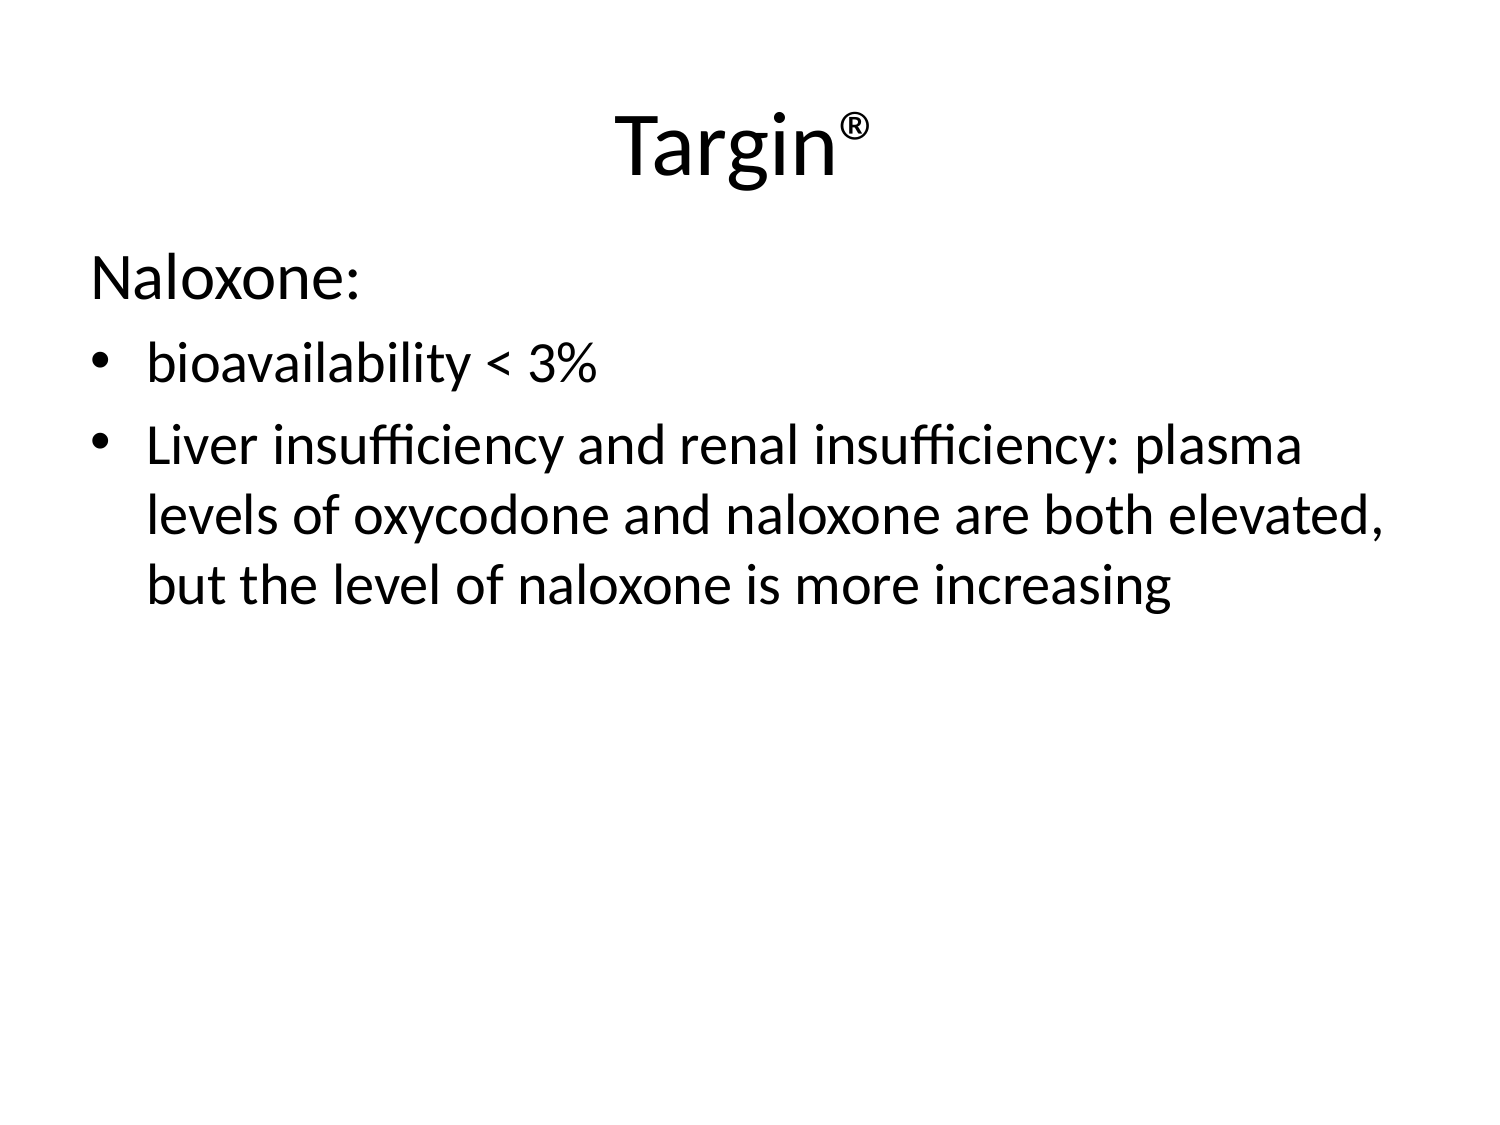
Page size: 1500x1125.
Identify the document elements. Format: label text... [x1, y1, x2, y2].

title Targin® [75, 45, 1425, 224]
list Naloxone: bioavailability < 3% Liver insufficiency and renal insufficiency: plasma levels of oxycodone and naloxone are both elevated, but the level of naloxone is more increasing [75, 224, 1425, 1005]
